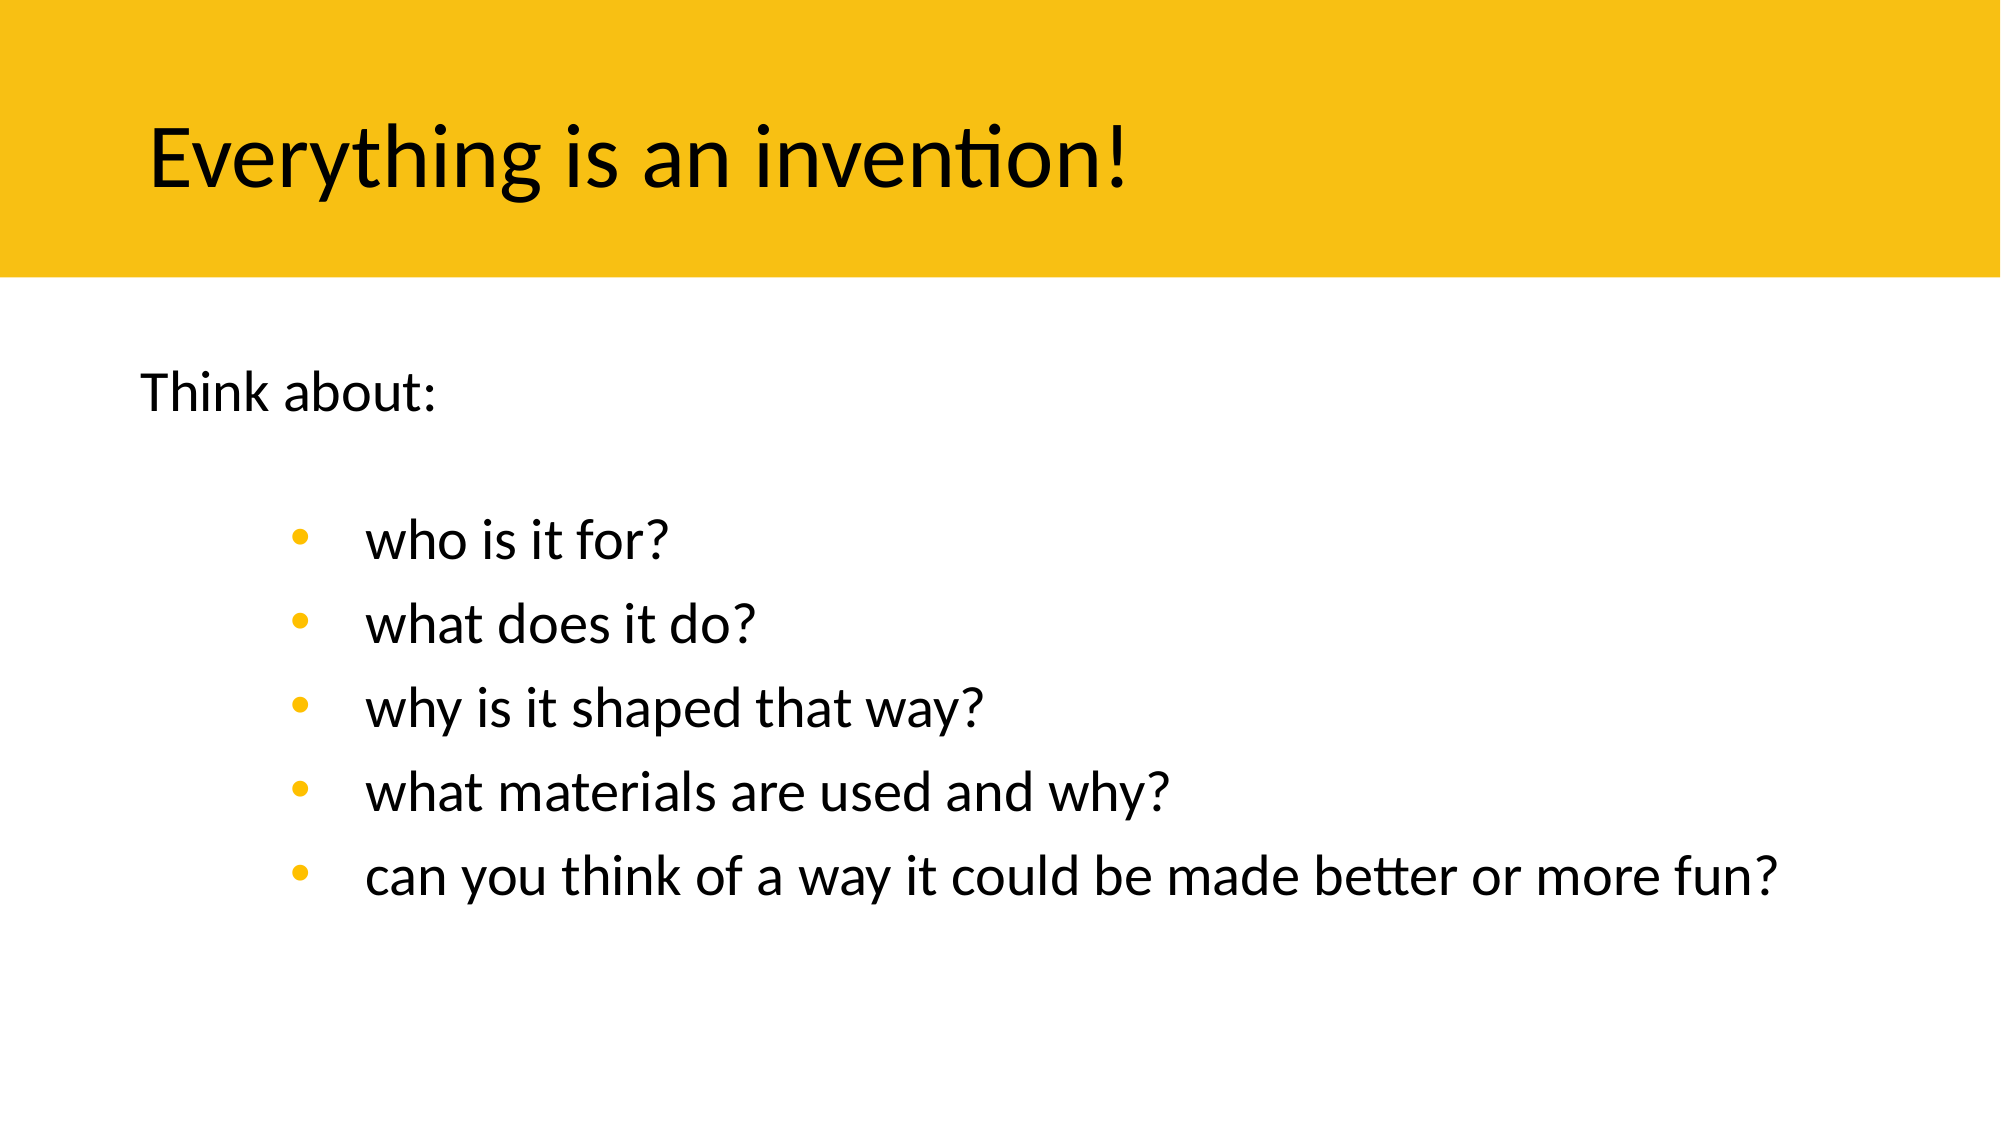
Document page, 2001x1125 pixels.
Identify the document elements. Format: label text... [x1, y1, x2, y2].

text_box Everything is an invention! [133, 59, 1859, 255]
list Think about: who is it for? what does it do? why is it shaped that way? what materials are used and why? can you think of a way it could be made better or more fun? [125, 346, 1851, 1006]
